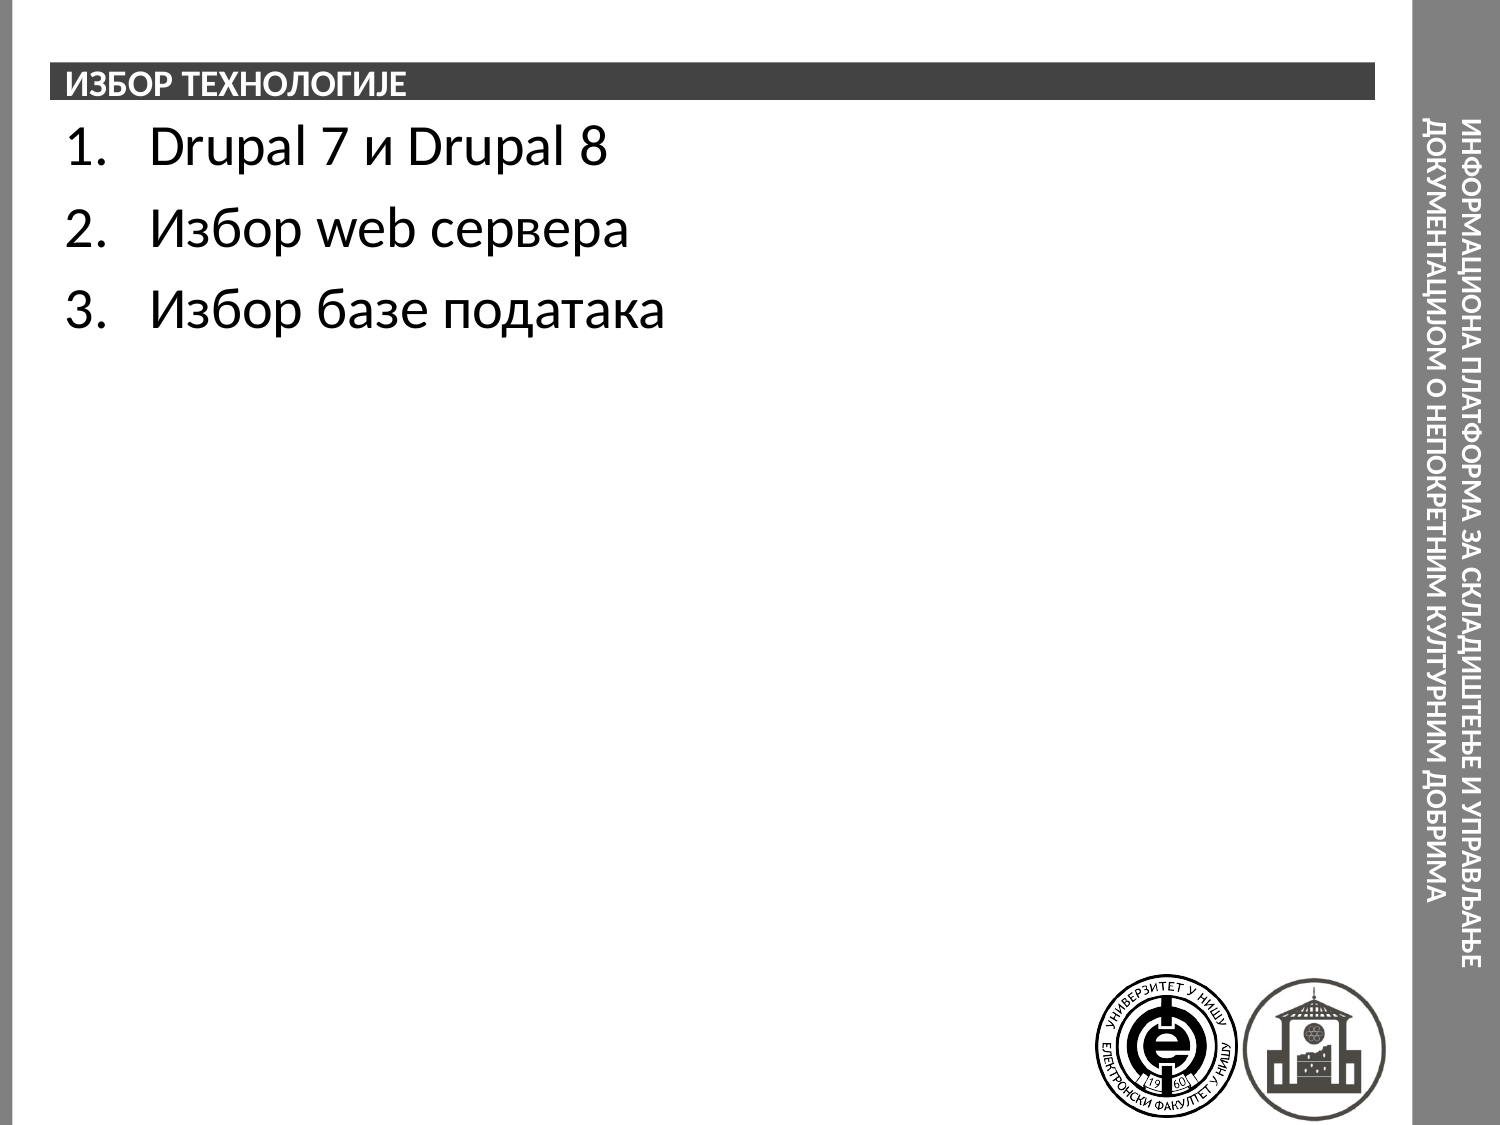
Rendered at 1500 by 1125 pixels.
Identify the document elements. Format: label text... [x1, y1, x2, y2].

list ИЗБОР ТЕХНОЛОГИЈЕ [50, 62, 1375, 99]
picture [1239, 968, 1388, 1123]
list Drupal 7 и Drupal 8 Избор web сервера Избор базе података [50, 99, 1375, 1025]
picture [1094, 974, 1238, 1118]
title ИНФОРМАЦИОНА ПЛАТФОРМА ЗА СКЛАДИШТЕЊЕ И УПРАВЉАЊЕ ДОКУМЕНТАЦИЈОМ О НЕПОКРЕТНИМ КУЛТУРНИМ ДОБРИМА [1412, 62, 1500, 1025]
